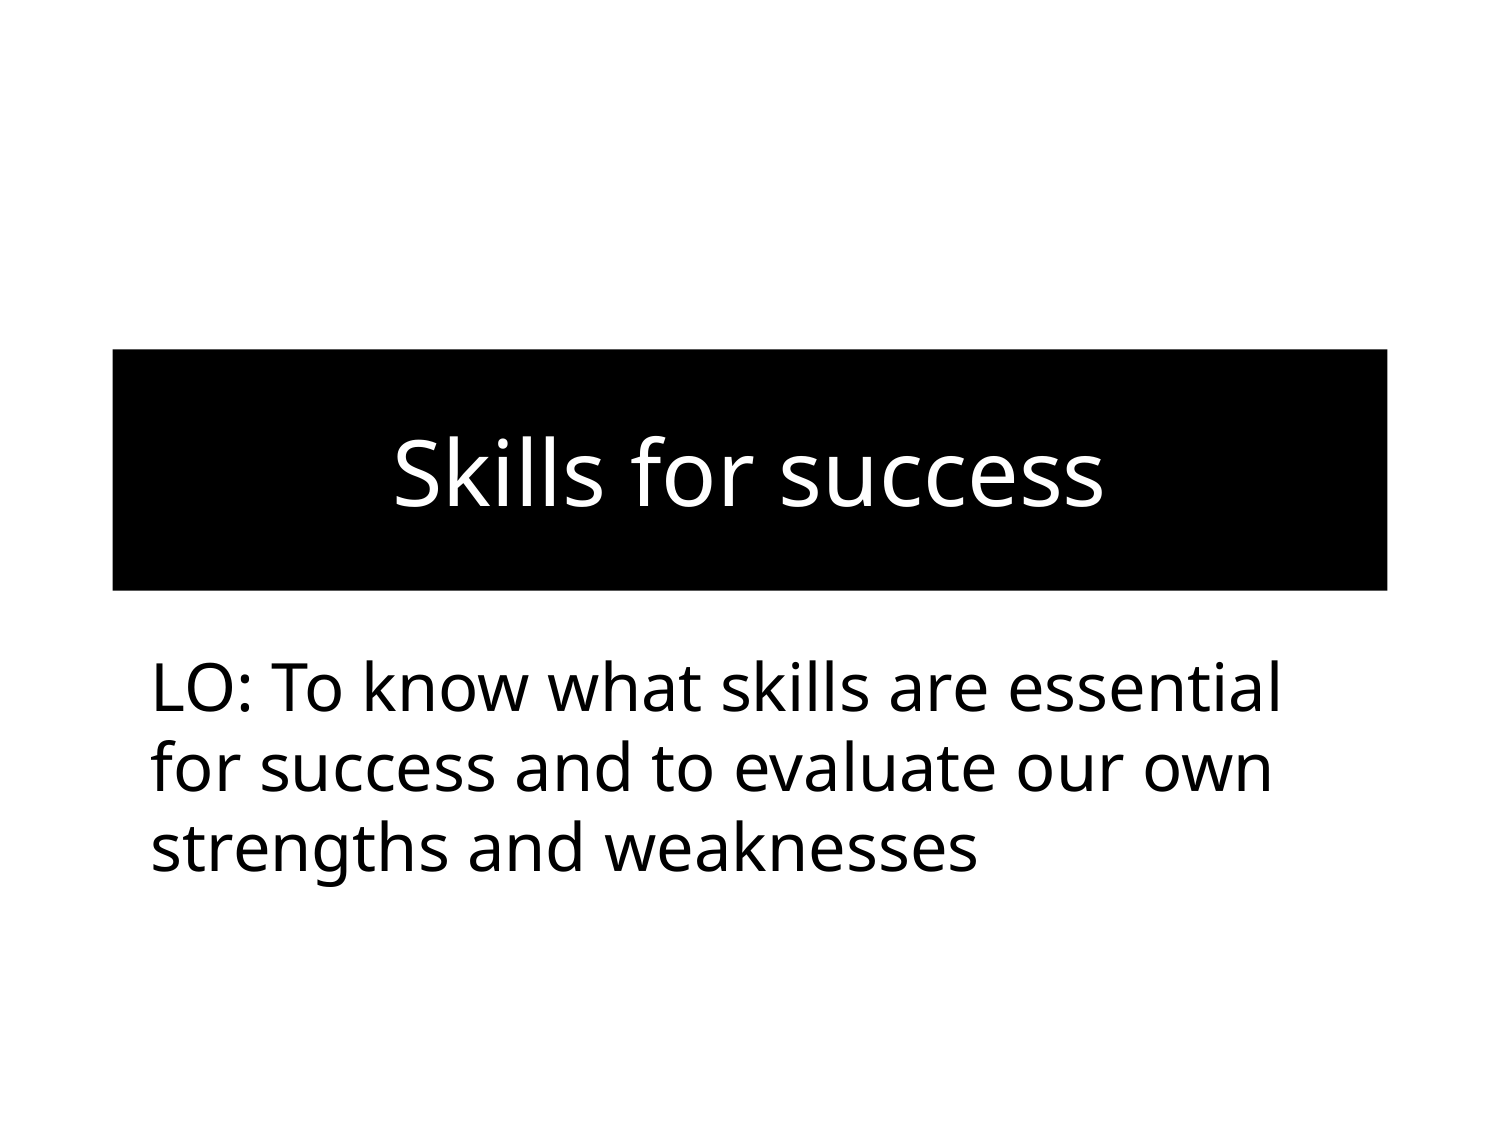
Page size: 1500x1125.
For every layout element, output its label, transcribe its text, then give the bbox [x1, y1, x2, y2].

subtitle LO: To know what skills are essential for success and to evaluate our own strengths and weaknesses [135, 637, 1388, 925]
title Skills for success [112, 349, 1388, 591]
